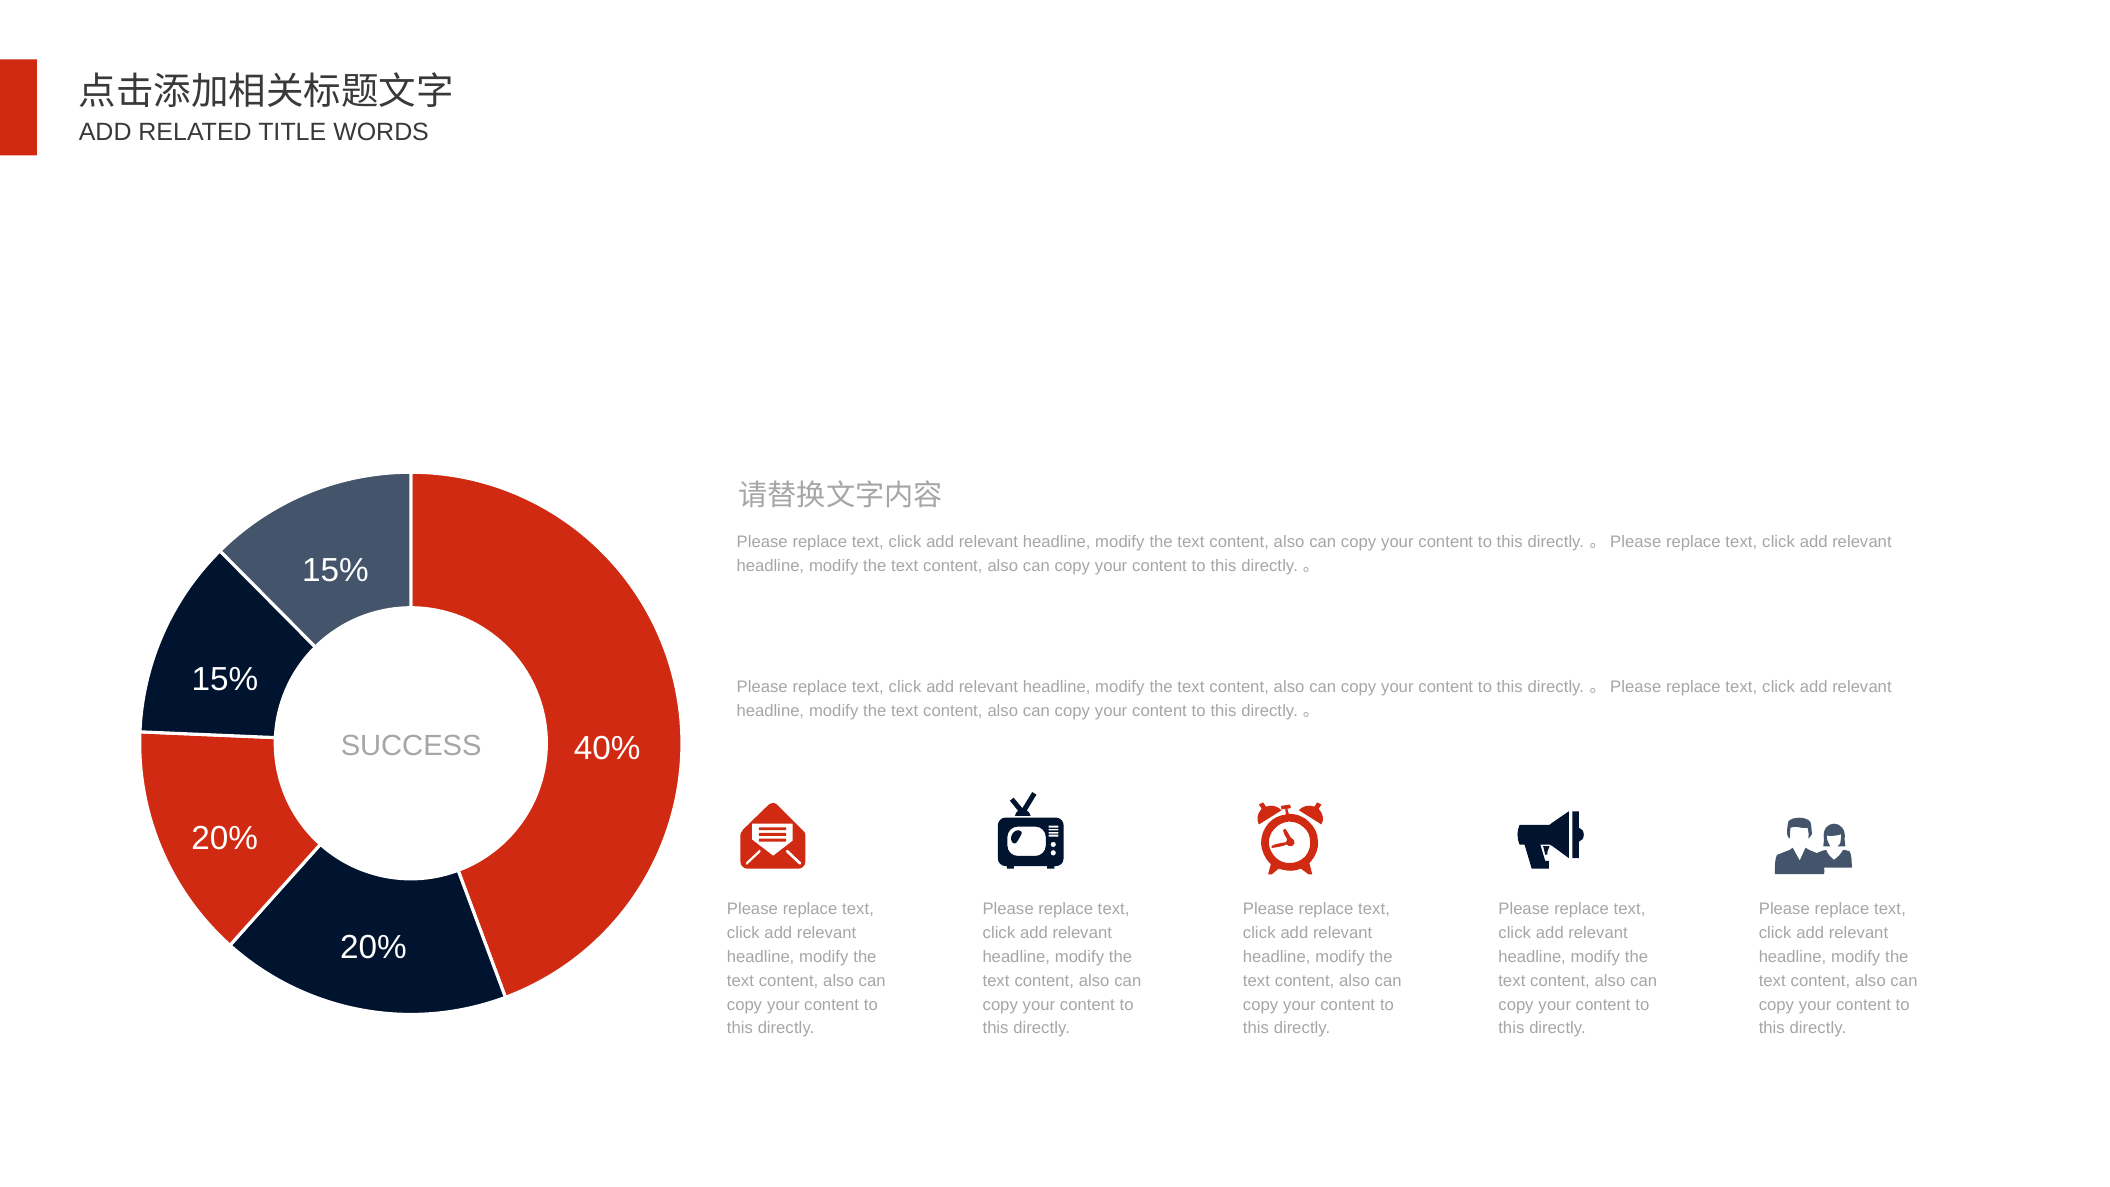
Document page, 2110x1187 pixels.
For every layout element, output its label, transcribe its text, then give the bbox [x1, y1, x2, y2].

text_box [1572, 811, 1584, 859]
text_box [1787, 817, 1812, 839]
text_box Please replace text, click add relevant headline, modify the text content, also can copy your content to this directly. [967, 886, 1167, 1045]
text_box Please replace text, click add relevant headline, modify the text content, also can copy your content to this directly.。Please replace text, click add relevant headline, modify the text content, also can copy your content to this directly.。 [743, 519, 1927, 583]
text_box Please replace text, click add relevant headline, modify the text content, also can copy your content to this directly. [1744, 886, 1943, 1045]
text_box [1298, 802, 1323, 825]
text_box [743, 802, 806, 869]
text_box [79, 460, 743, 1026]
text_box [1257, 802, 1319, 875]
text_box [1774, 847, 1852, 875]
text_box ADD RELATED TITLE WORDS [62, 107, 446, 154]
text_box [997, 817, 1064, 869]
text_box [1517, 811, 1569, 869]
text_box Please replace text, click add relevant headline, modify the text content, also can copy your content to this directly. [1483, 886, 1683, 1045]
text_box Please replace text, click add relevant headline, modify the text content, also can copy your content to this directly.。Please replace text, click add relevant headline, modify the text content, also can copy your content to this directly.。 [743, 664, 1927, 728]
text_box Please replace text, click add relevant headline, modify the text content, also can copy your content to this directly. [1228, 886, 1427, 1045]
text_box Please replace text, click add relevant headline, modify the text content, also can copy your content to this directly. [712, 886, 911, 1045]
text_box 点击添加相关标题文字 [62, 59, 470, 121]
text_box 请替换文字内容 [743, 462, 965, 519]
text_box [1009, 792, 1037, 816]
text_box [1823, 823, 1846, 847]
